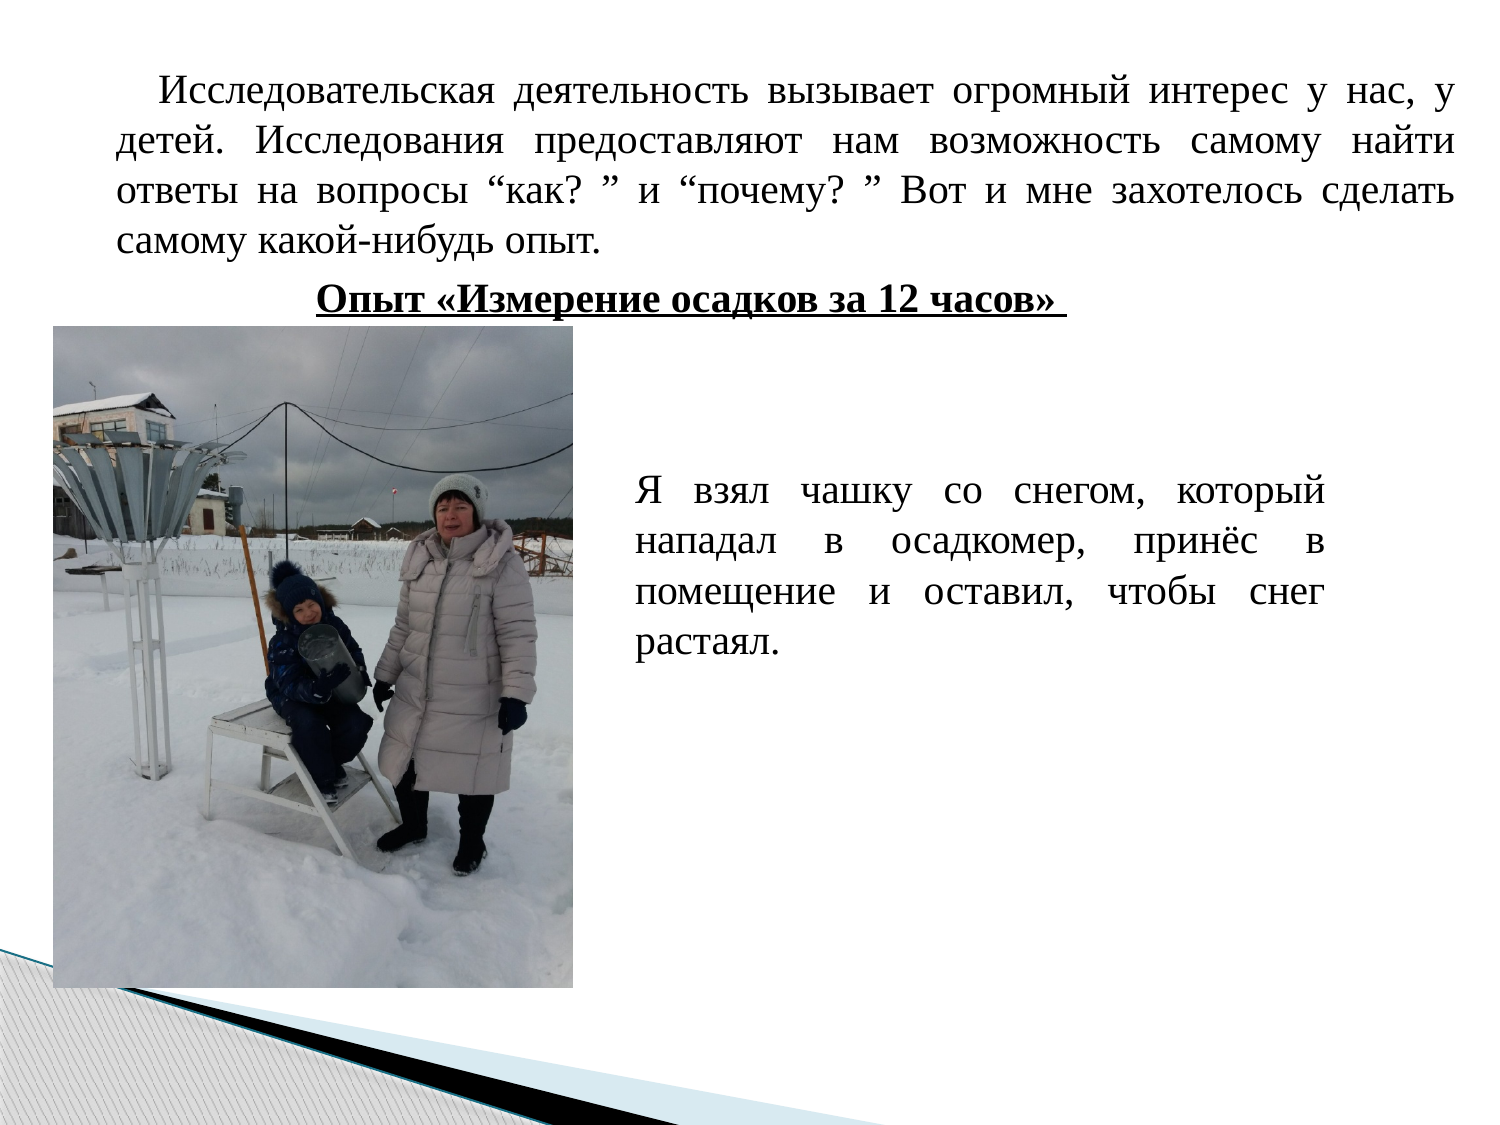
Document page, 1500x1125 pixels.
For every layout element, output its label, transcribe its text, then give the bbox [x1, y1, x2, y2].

text_box Я взял чашку со снегом, который нападал в осадкомер, принёс в помещение и оставил, чтобы снег растаял. [620, 454, 1341, 670]
list Исследовательская деятельность вызывает огромный интерес у нас, у детей. Исследования предоставляют нам возможность самому найти ответы на вопросы “как? ” и “почему? ” Вот и мне захотелось сделать самому какой-нибудь опыт. Опыт «Измерение осадков за 12 часов» [41, 54, 1471, 986]
picture [52, 326, 574, 988]
